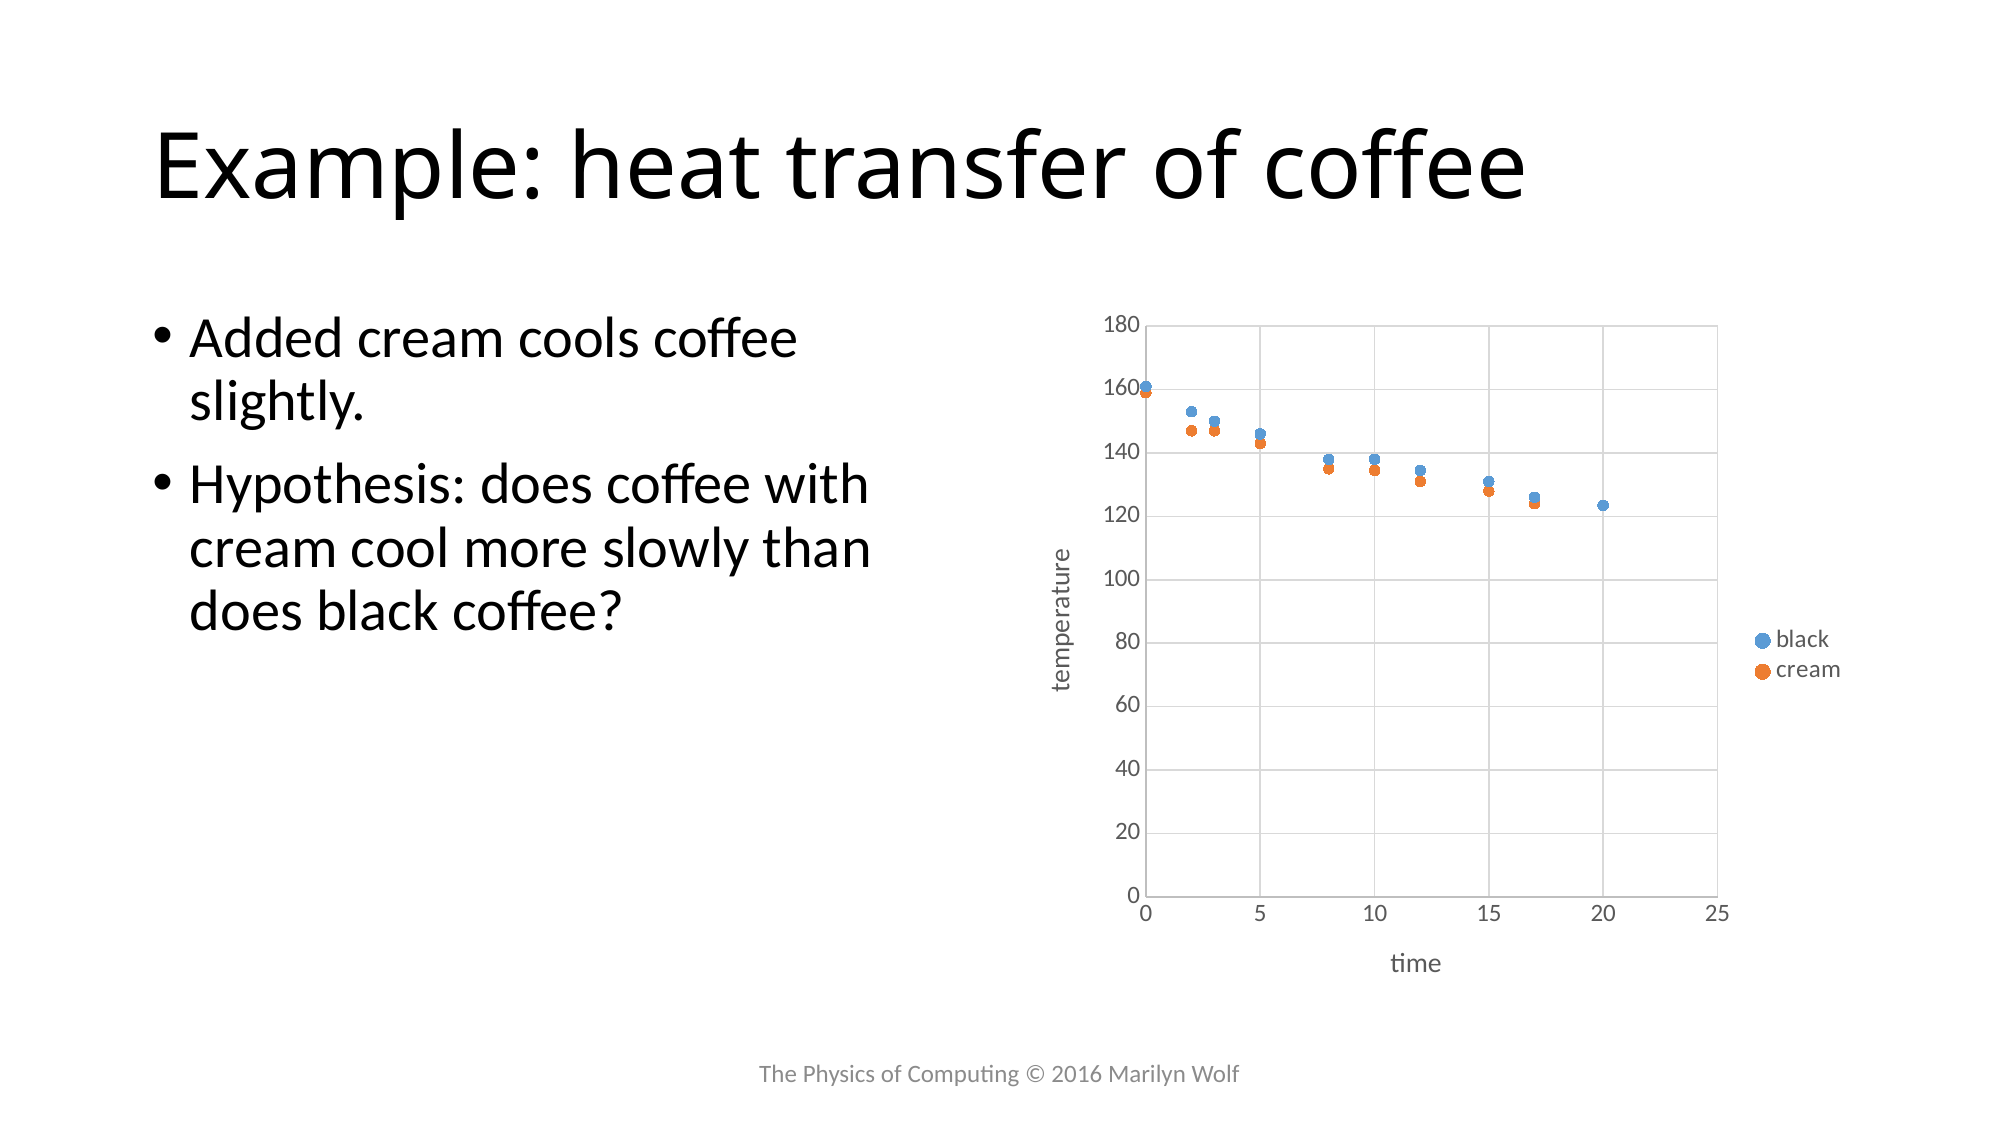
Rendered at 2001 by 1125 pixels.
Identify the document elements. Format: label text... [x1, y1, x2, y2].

footer The Physics of Computing © 2016 Marilyn Wolf [662, 1042, 1338, 1103]
title Example: heat transfer of coffee [137, 59, 1863, 278]
chart [1012, 299, 1863, 1014]
list Added cream cools coffee slightly. Hypothesis: does coffee with cream cool more slowly than does black coffee? [137, 299, 988, 1014]
